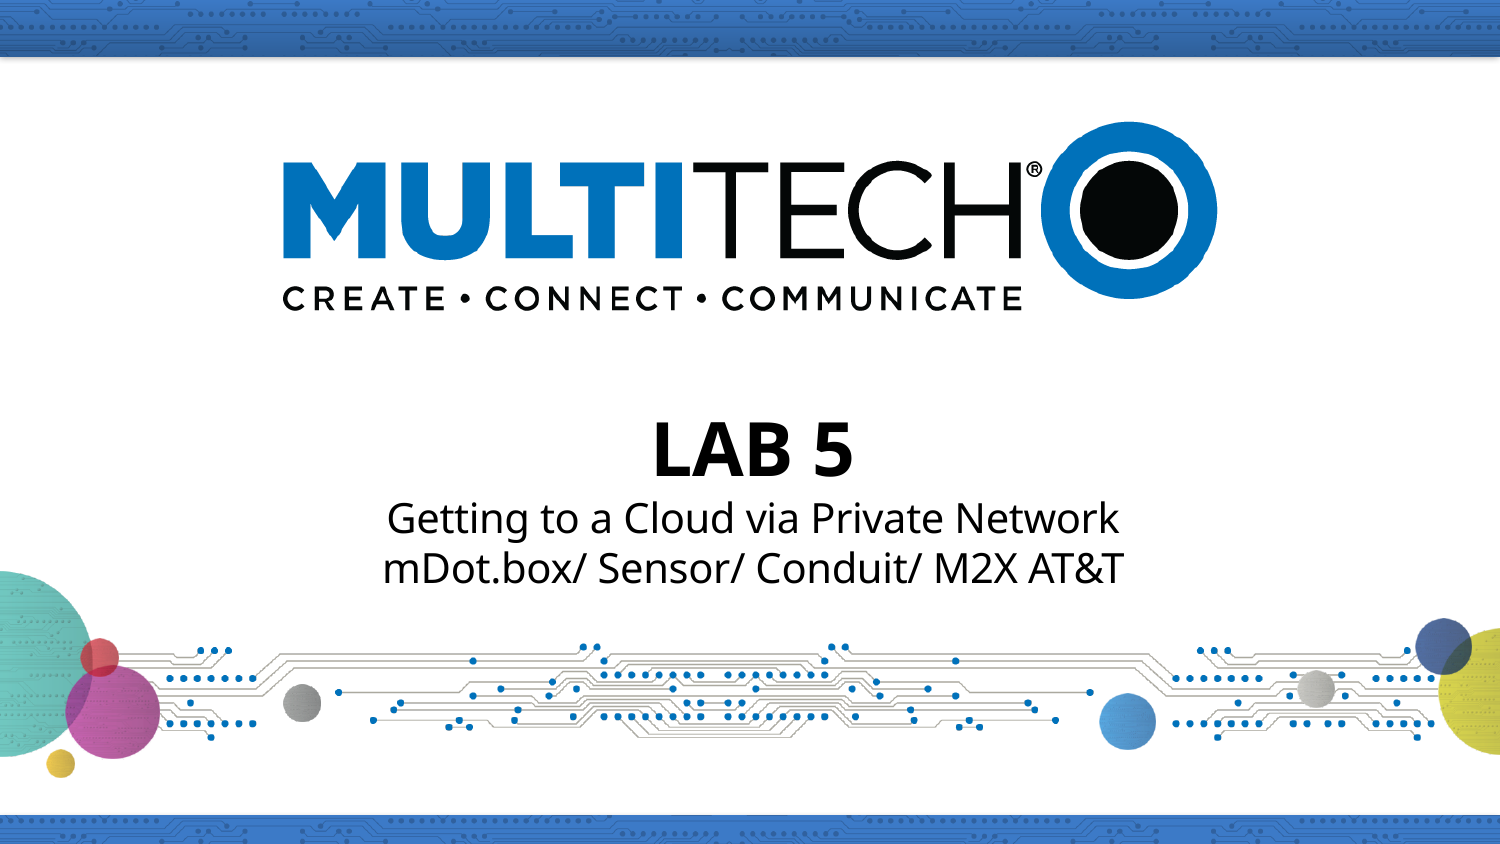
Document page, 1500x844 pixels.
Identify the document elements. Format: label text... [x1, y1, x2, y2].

picture [281, 121, 1219, 317]
picture [0, 0, 1500, 56]
title LAB 5 Getting to a Cloud via Private Network mDot.box/ Sensor/ Conduit/ M2X AT&T [75, 334, 1425, 660]
picture [0, 571, 1500, 778]
picture [0, 815, 1500, 844]
